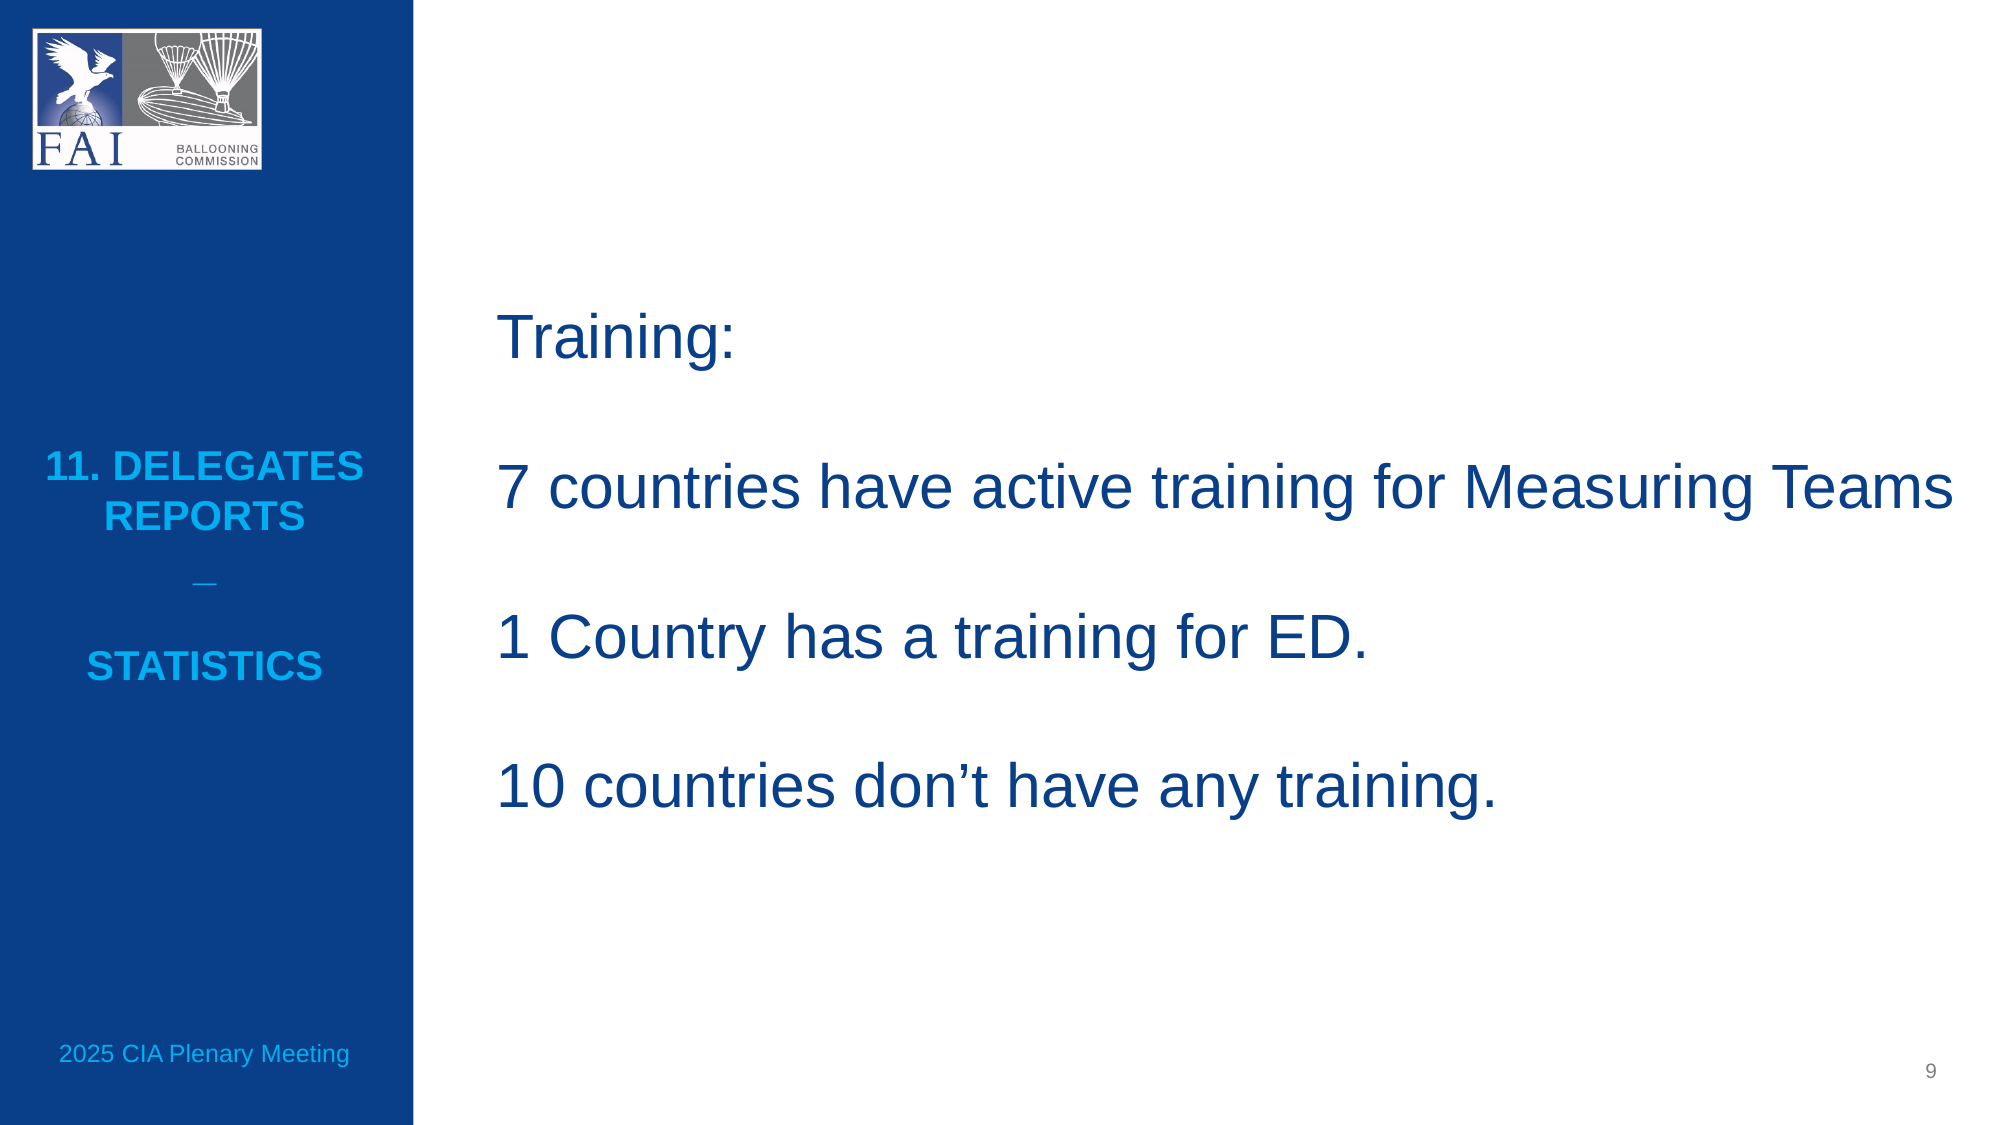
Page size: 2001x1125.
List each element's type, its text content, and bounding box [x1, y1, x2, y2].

picture [32, 28, 262, 170]
list 11. Delegates reports _ Statistics [9, 253, 400, 874]
list Training: 7 countries have active training for Measuring Teams 1 Country has a training for ED. 10 countries don’t have any training. [481, 288, 2000, 1125]
